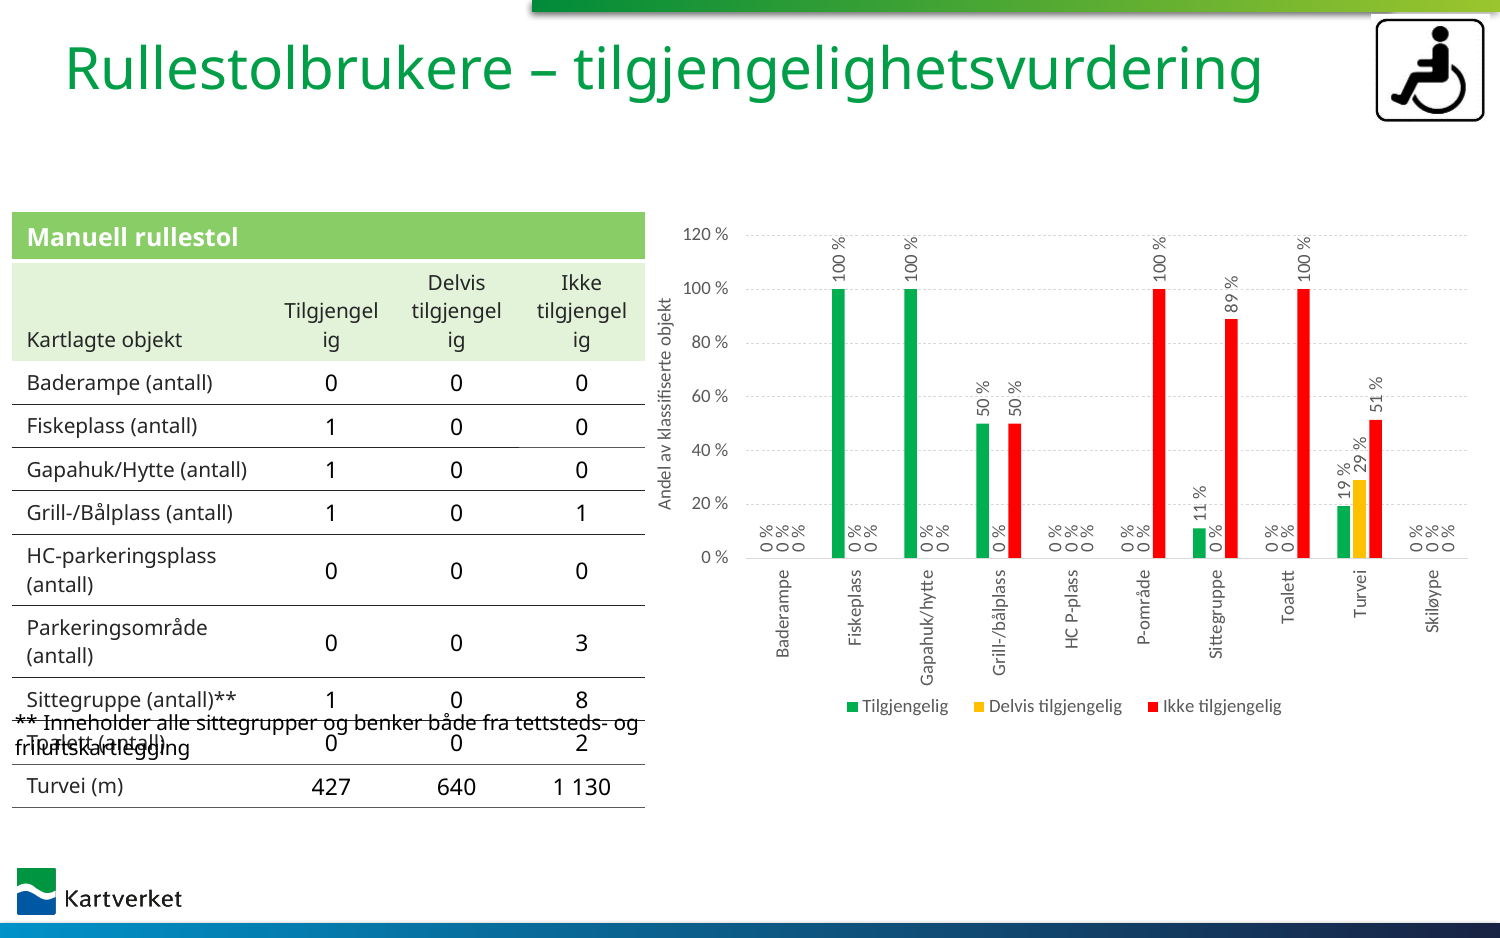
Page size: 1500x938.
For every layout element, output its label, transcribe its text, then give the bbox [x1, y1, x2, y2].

picture [643, 218, 1480, 728]
table_cell 1 [269, 448, 394, 490]
table_cell 0 [394, 361, 519, 404]
table_cell 1 [269, 491, 394, 534]
table_cell 1 [269, 405, 394, 447]
table_cell Turvei (m) [12, 768, 269, 807]
table_cell 1 [269, 678, 394, 702]
table_cell Tilgjengelig [269, 263, 394, 361]
table_cell 0 [394, 535, 519, 605]
table_cell 1 130 [519, 768, 645, 807]
table_cell 427 [269, 768, 394, 807]
table_cell 0 [519, 361, 638, 404]
table_cell 0 [269, 535, 394, 605]
table_cell Fiskeplass (antall) [12, 405, 269, 447]
text_box Rullestolbrukere – tilgjengelighetsvurdering [49, 12, 1372, 109]
table_cell 0 [394, 491, 519, 534]
table_cell 640 [394, 768, 519, 807]
table_cell Kartlagte objekt [12, 263, 269, 361]
table_header Manuell rullestol [12, 212, 645, 259]
table_cell Delvis tilgjengelig [394, 263, 519, 361]
text_box ** Inneholder alle sittegrupper og benker både fra tettsteds- og friluftskartlegging [0, 702, 745, 768]
table_cell 0 [394, 678, 519, 702]
table_cell 1 [519, 491, 638, 534]
table_cell 0 [519, 535, 638, 605]
table_cell 0 [269, 361, 394, 404]
picture [1371, 13, 1491, 127]
table_cell Grill-/Bålplass (antall) [12, 491, 269, 534]
table_cell 8 [519, 678, 638, 702]
table_cell Gapahuk/Hytte (antall) [12, 448, 269, 490]
table_cell Parkeringsområde (antall) [12, 606, 269, 677]
table_cell 0 [269, 606, 394, 677]
table_cell 3 [519, 606, 638, 677]
table_cell 0 [519, 448, 638, 490]
table_cell 0 [394, 448, 519, 490]
table_cell 0 [519, 405, 638, 447]
table_cell Sittegruppe (antall)** [12, 678, 269, 702]
table_cell Baderampe (antall) [12, 361, 269, 404]
table_cell Ikke tilgjengelig [519, 263, 638, 361]
table_cell HC-parkeringsplass (antall) [12, 535, 269, 605]
table_cell 0 [394, 405, 519, 447]
table_cell 0 [394, 606, 519, 677]
